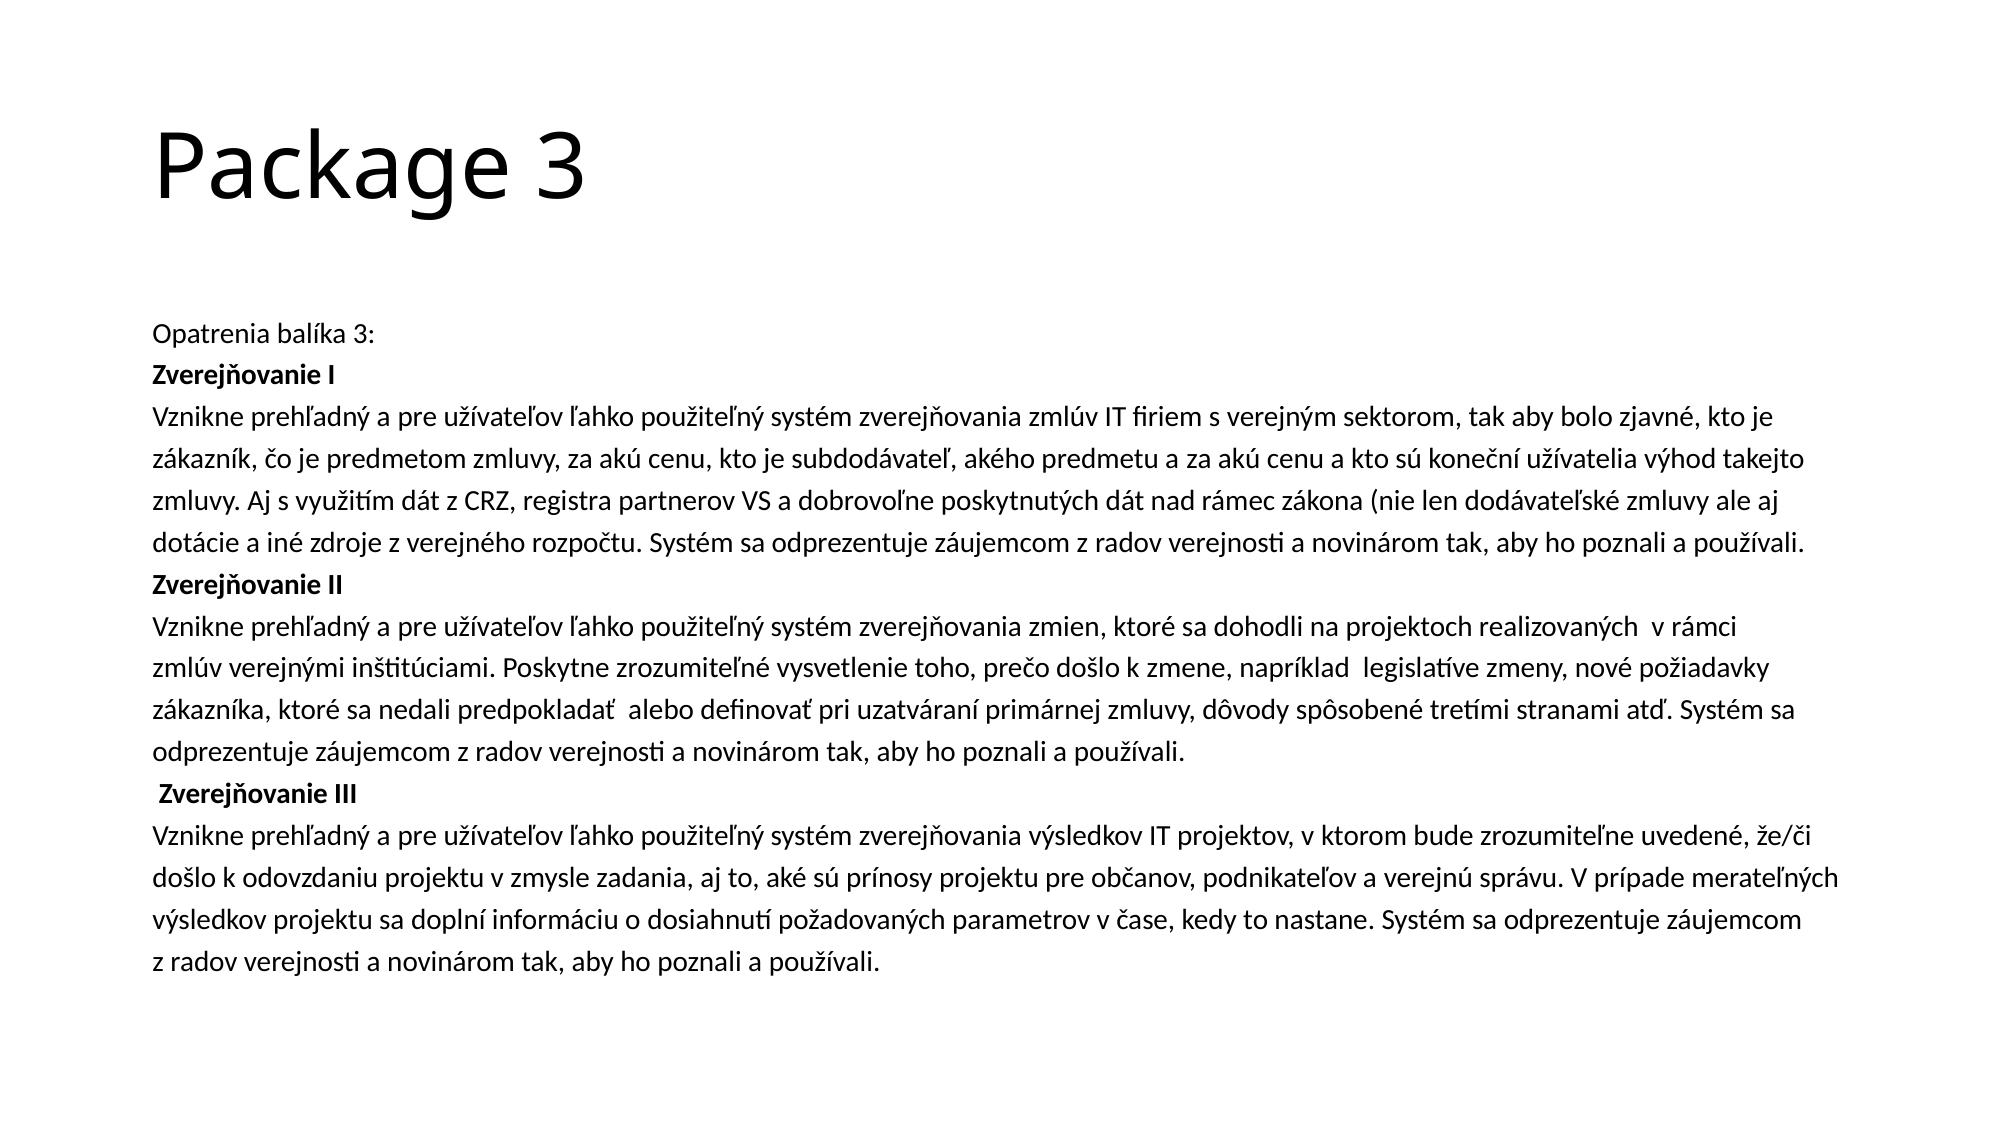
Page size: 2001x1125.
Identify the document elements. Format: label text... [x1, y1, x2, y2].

list Opatrenia balíka 3: Zverejňovanie I Vznikne prehľadný a pre užívateľov ľahko použiteľný systém zverejňovania zmlúv IT firiem s verejným sektorom, tak aby bolo zjavné, kto je zákazník, čo je predmetom zmluvy, za akú cenu, kto je subdodávateľ, akého predmetu a za akú cenu a kto sú koneční užívatelia výhod takejto zmluvy. Aj s využitím dát z CRZ, registra partnerov VS a dobrovoľne poskytnutých dát nad rámec zákona (nie len dodávateľské zmluvy ale aj dotácie a iné zdroje z verejného rozpočtu. Systém sa odprezentuje záujemcom z radov verejnosti a novinárom tak, aby ho poznali a používali. Zverejňovanie II Vznikne prehľadný a pre užívateľov ľahko použiteľný systém zverejňovania zmien, ktoré sa dohodli na projektoch realizovaných v rámci zmlúv verejnými inštitúciami. Poskytne zrozumiteľné vysvetlenie toho, prečo došlo k zmene, napríklad legislatíve zmeny, nové požiadavky zákazníka, ktoré sa nedali predpokladať alebo definovať pri uzatváraní primárnej zmluvy, dôvody spôsobené tretími stranami atď. Systém sa odprezentuje záujemcom z radov verejnosti a novinárom tak, aby ho poznali a používali. Zverejňovanie III Vznikne prehľadný a pre užívateľov ľahko použiteľný systém zverejňovania výsledkov IT projektov, v ktorom bude zrozumiteľne uvedené, že/či došlo k odovzdaniu projektu v zmysle zadania, aj to, aké sú prínosy projektu pre občanov, podnikateľov a verejnú správu. V prípade merateľných výsledkov projektu sa doplní informáciu o dosiahnutí požadovaných parametrov v čase, kedy to nastane. Systém sa odprezentuje záujemcom z radov verejnosti a novinárom tak, aby ho poznali a používali. [137, 299, 1863, 1014]
title Package 3 [137, 59, 1863, 278]
